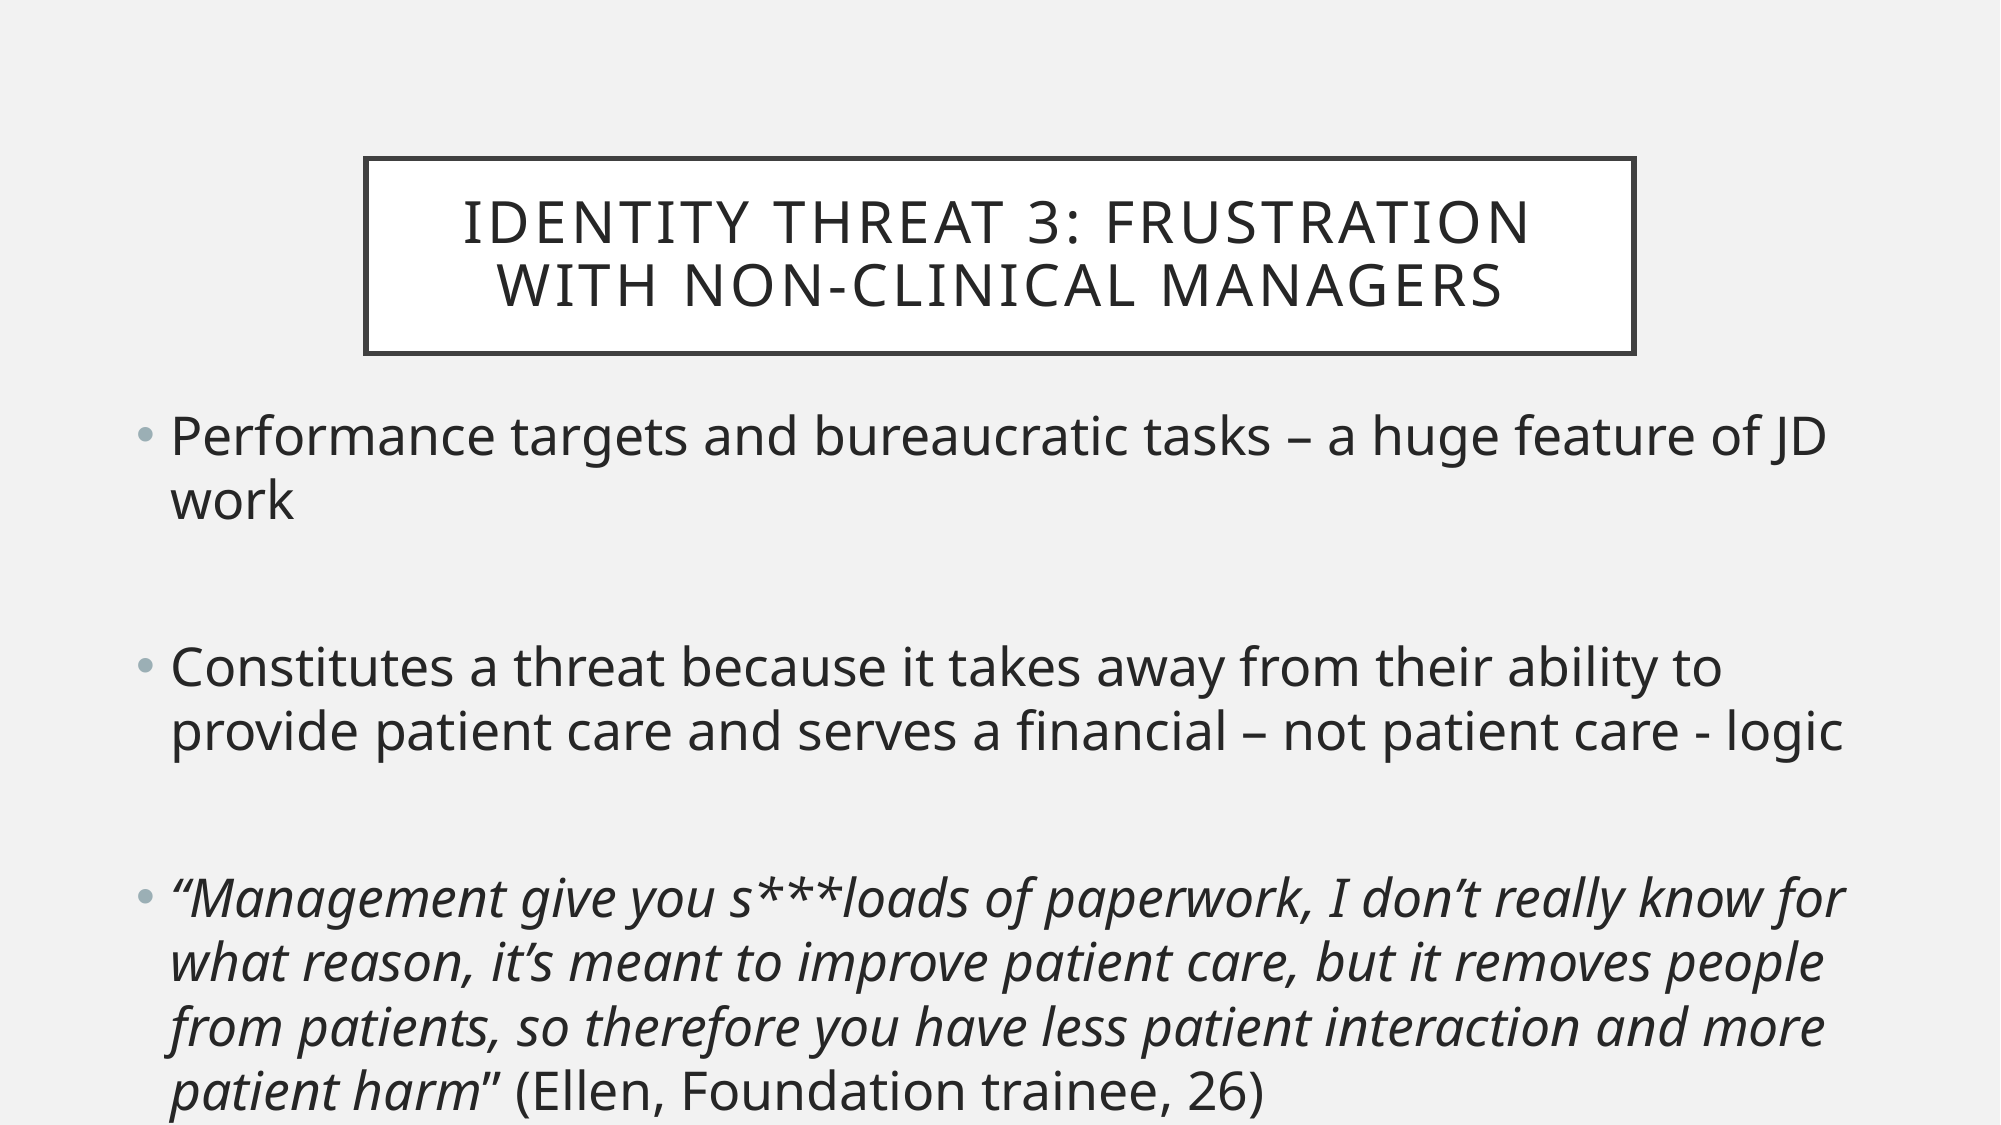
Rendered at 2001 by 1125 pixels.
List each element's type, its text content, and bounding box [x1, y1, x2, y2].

title Identity threat 3: frustration with non-clinical managers [363, 156, 1637, 356]
list Performance targets and bureaucratic tasks – a huge feature of JD work Constitutes a threat because it takes away from their ability to provide patient care and serves a financial – not patient care - logic “Management give you s***loads of paperwork, I don’t really know for what reason, it’s meant to improve patient care, but it removes people from patients, so therefore you have less patient interaction and more patient harm” (Ellen, Foundation trainee, 26) [120, 394, 1880, 1125]
